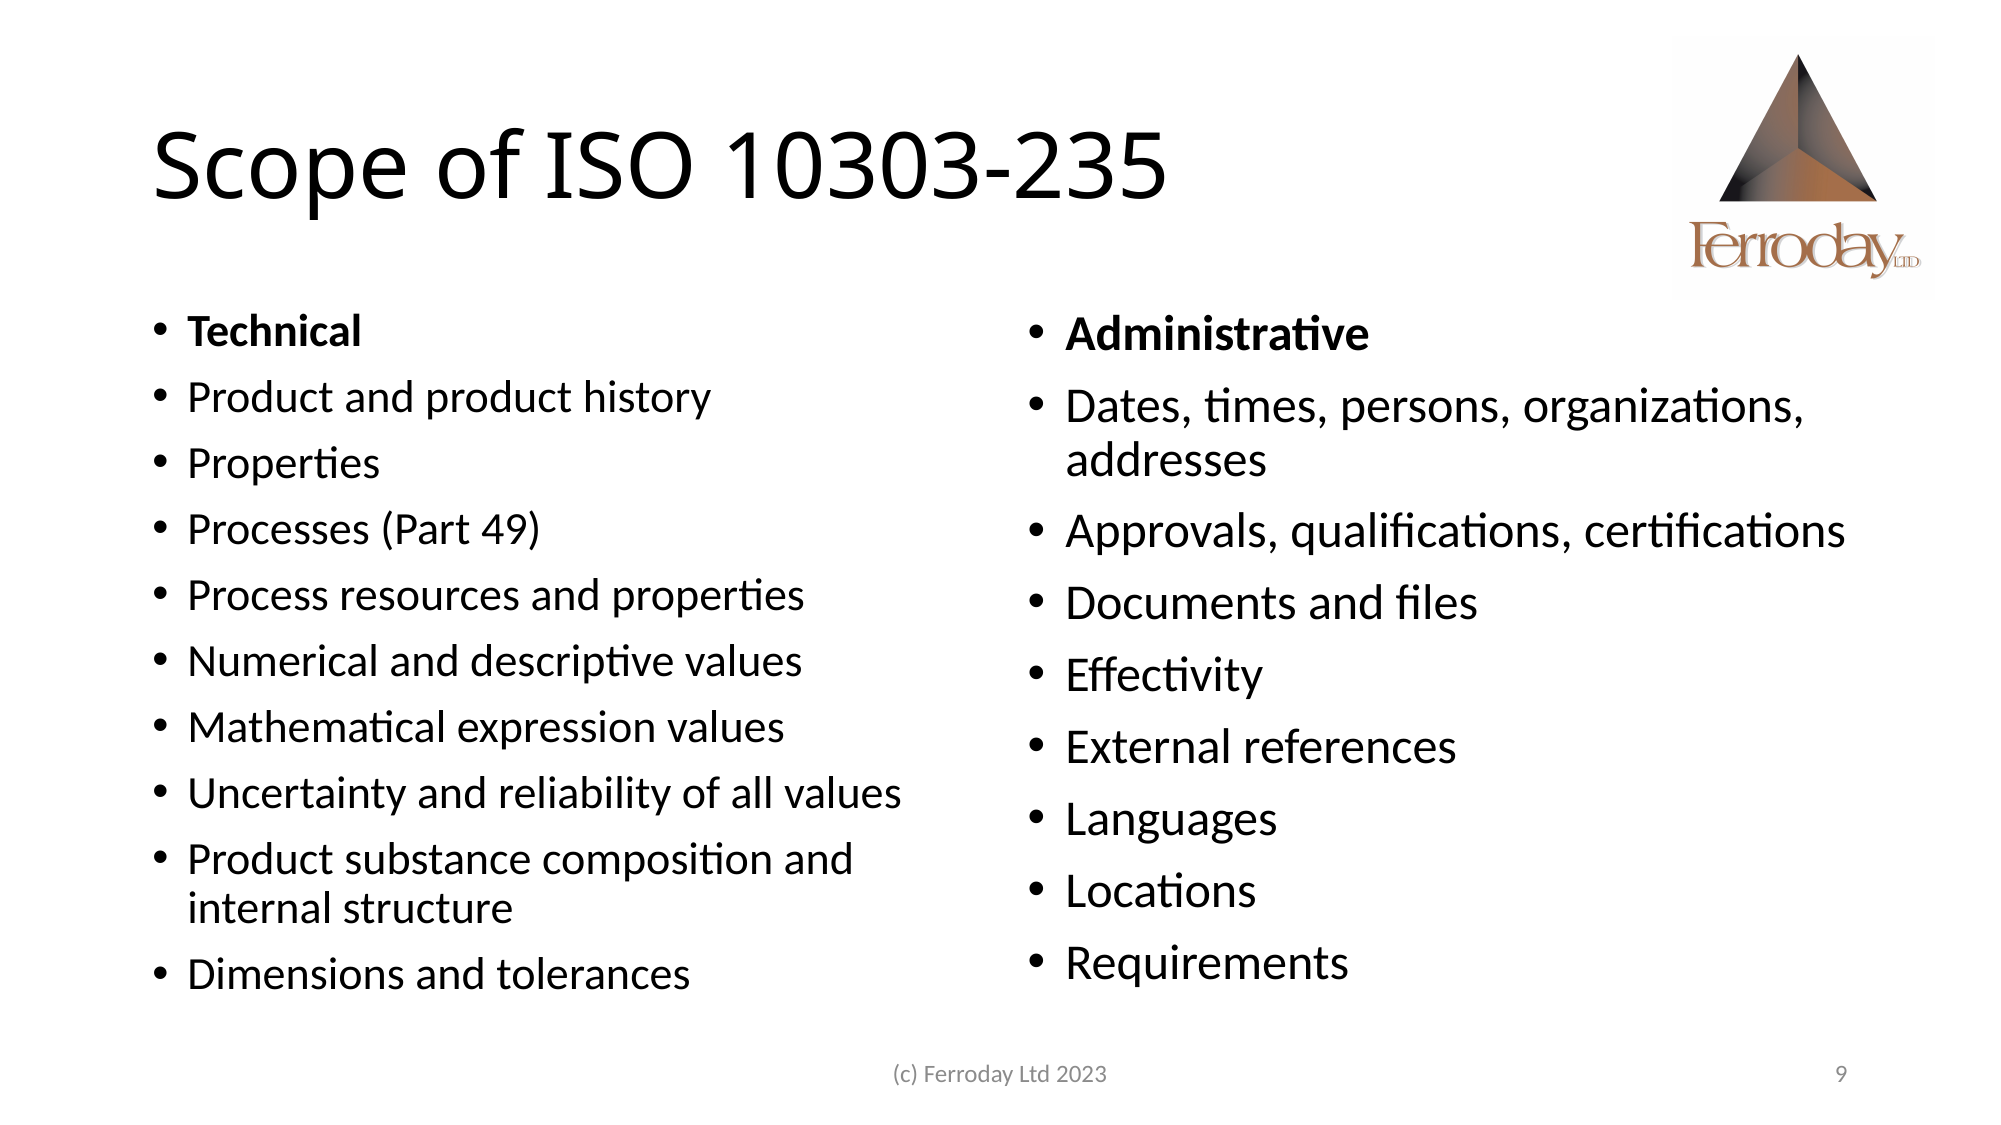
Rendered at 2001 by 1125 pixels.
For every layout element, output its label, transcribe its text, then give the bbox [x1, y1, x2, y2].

title Scope of ISO 10303-235 [137, 59, 1672, 278]
slide_number 9 [1412, 1042, 1863, 1103]
list Administrative Dates, times, persons, organizations, addresses Approvals, qualifications, certifications Documents and files Effectivity External references Languages Locations Requirements [1012, 299, 1863, 1014]
list Technical Product and product history Properties Processes (Part 49) Process resources and properties Numerical and descriptive values Mathematical expression values Uncertainty and reliability of all values Product substance composition and internal structure Dimensions and tolerances [137, 299, 988, 1014]
picture [1672, 36, 1935, 300]
footer (c) Ferroday Ltd 2023 [662, 1042, 1338, 1103]
